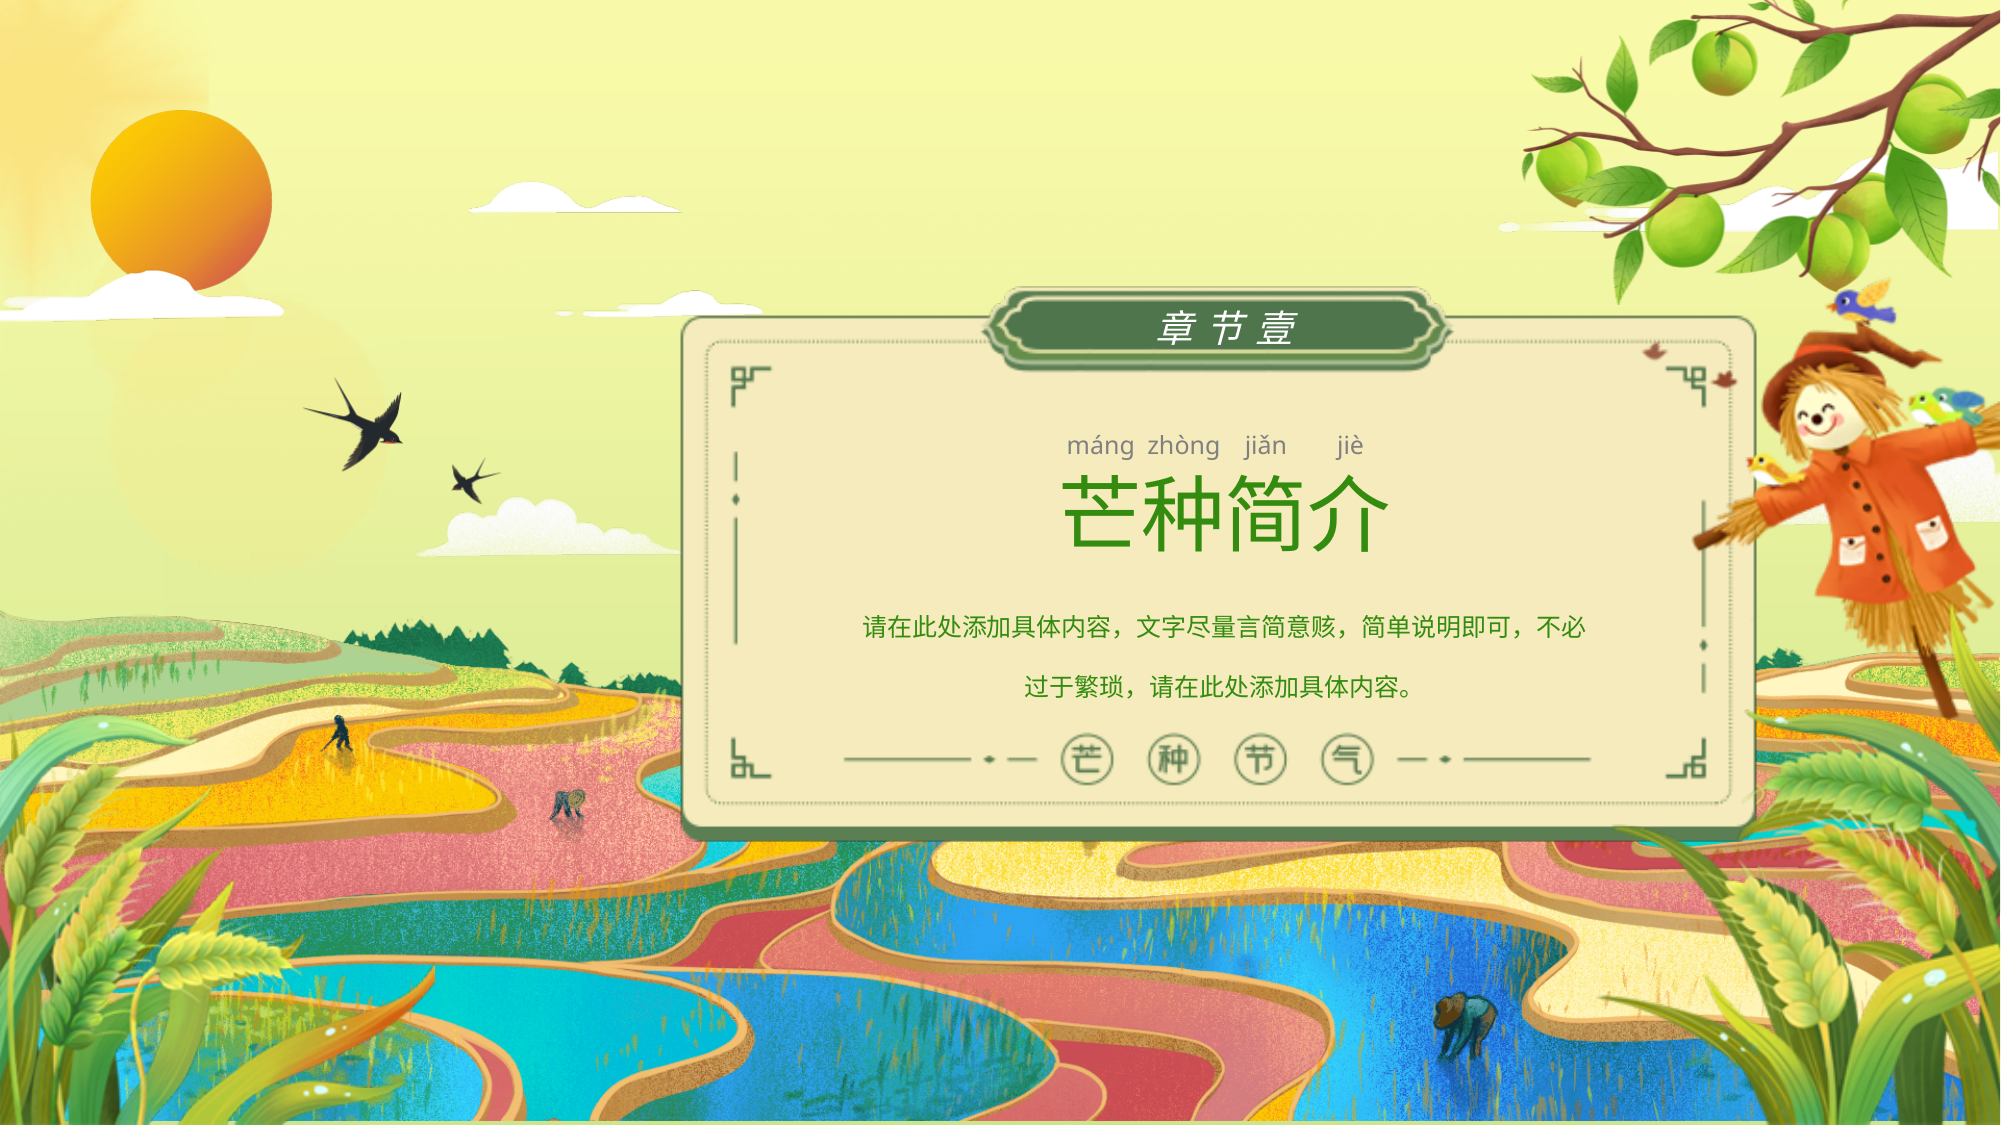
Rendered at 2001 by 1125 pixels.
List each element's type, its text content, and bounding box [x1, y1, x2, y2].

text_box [1041, 421, 1409, 571]
text_box 章节壹 [1140, 297, 1309, 358]
picture [0, 0, 2001, 1125]
text_box 请在此处添加具体内容，文字尽量言简意赅，简单说明即可，不必过于繁琐，请在此处添加具体内容。 [846, 574, 1603, 709]
